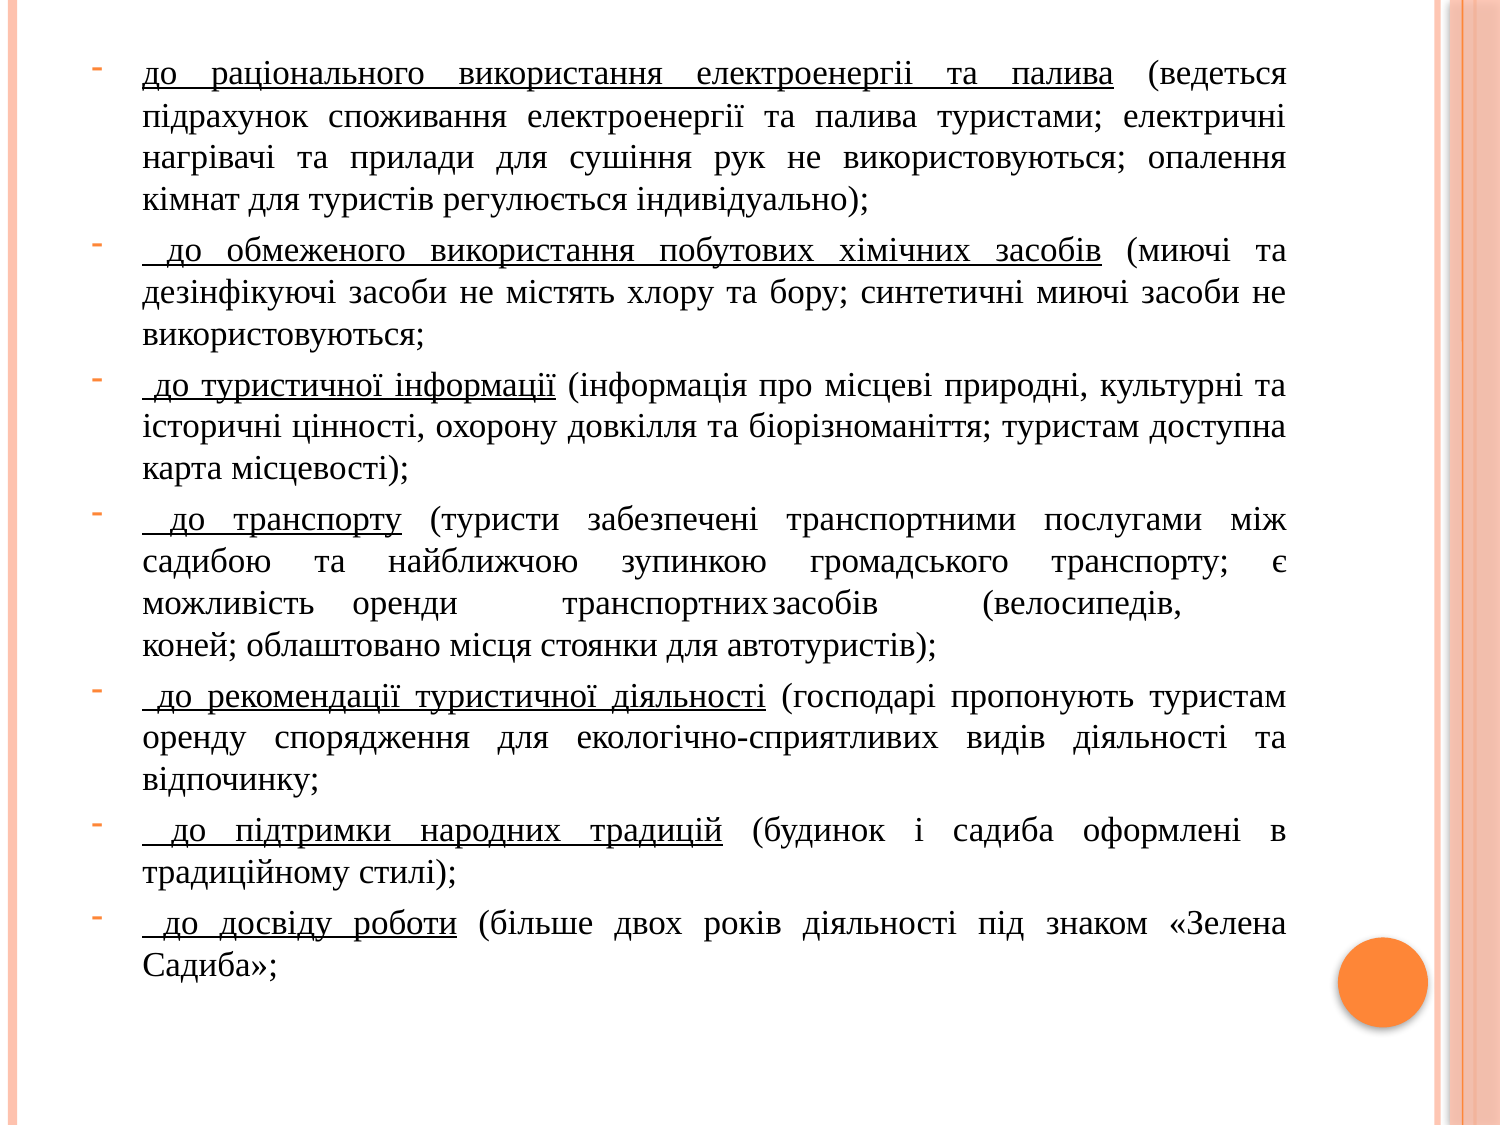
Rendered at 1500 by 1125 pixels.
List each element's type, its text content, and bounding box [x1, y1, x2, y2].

list до раціонального використання електроенергіі та палива (ведеться підрахунок споживання електроенергії та палива туристами; електричні нагрівачі та прилади для сушіння рук не використовуються; опалення кімнат для туристів регулюється індивідуально); до обмеженого використання побутових хімічних засобів (миючі та дезінфікуючі засоби не містять хлору та бору; синтетичні миючі засоби не використовуються; до туристичної інформації (інформація про місцеві природні, культурні та історичні цінності, охорону довкілля та біорізноманіття; туристам доступна карта місцевості); до транспорту (туристи забезпечені транспортними послугами між садибою та найближчою зупинкою громадського транспорту; є можливість оренди транспортних засобів (велосипедів, коней; облаштовано місця стоянки для автотуристів); до рекомендації туристичної діяльності (господарі пропонують туристам оренду спорядження для екологічно-сприятливих видів діяльності та відпочинку; до підтримки народних традицій (будинок і садиба оформлені в традиційному стилі); до досвіду роботи (більше двох років діяльності під знаком «Зелена Садиба»; [76, 42, 1302, 1003]
